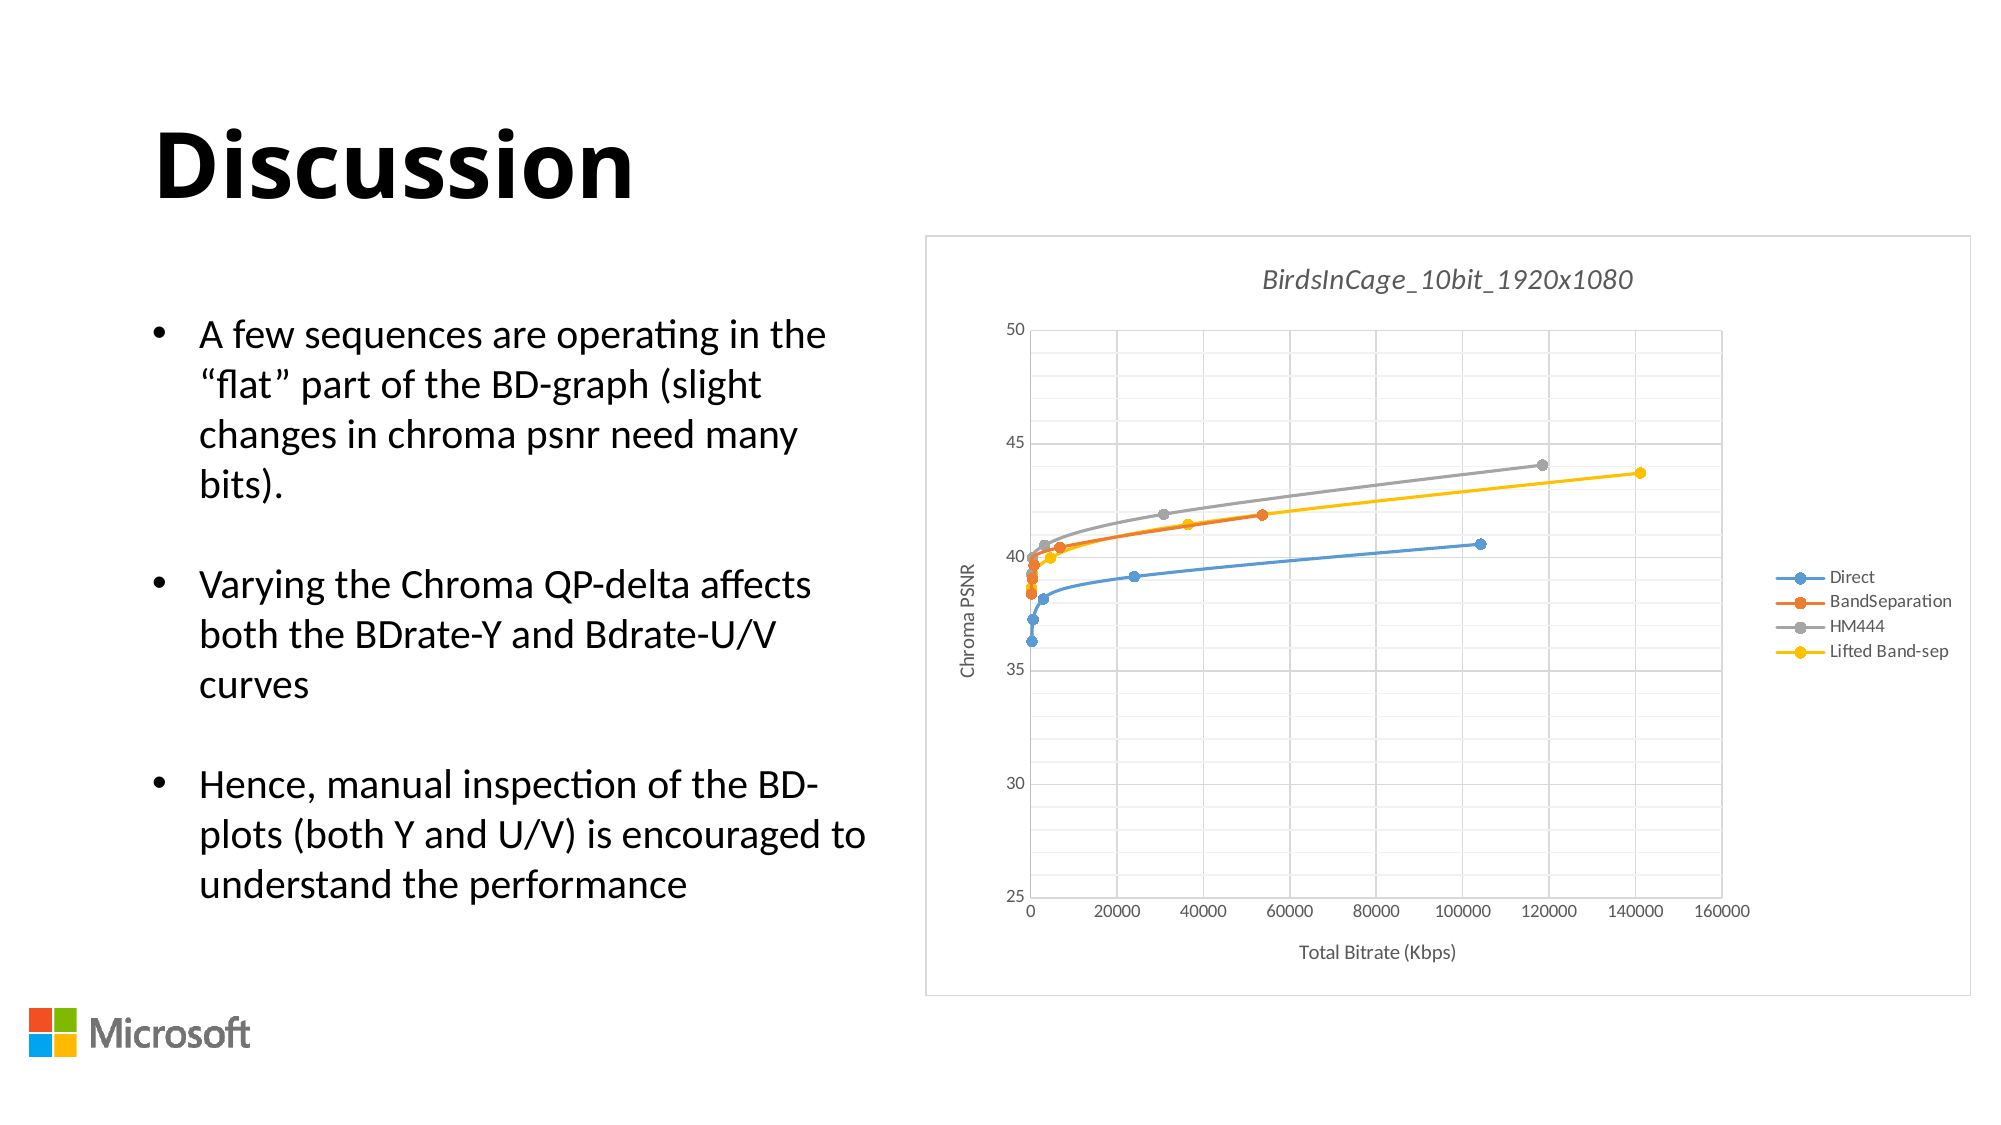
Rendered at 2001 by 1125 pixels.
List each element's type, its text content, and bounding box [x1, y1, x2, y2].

picture [29, 1008, 250, 1057]
text_box A few sequences are operating in the “flat” part of the BD-graph (slight changes in chroma psnr need many bits). Varying the Chroma QP-delta affects both the BDrate-Y and Bdrate-U/V curves Hence, manual inspection of the BD-plots (both Y and U/V) is encouraged to understand the performance [137, 249, 889, 965]
chart [924, 234, 1972, 997]
title Discussion [137, 59, 1863, 278]
